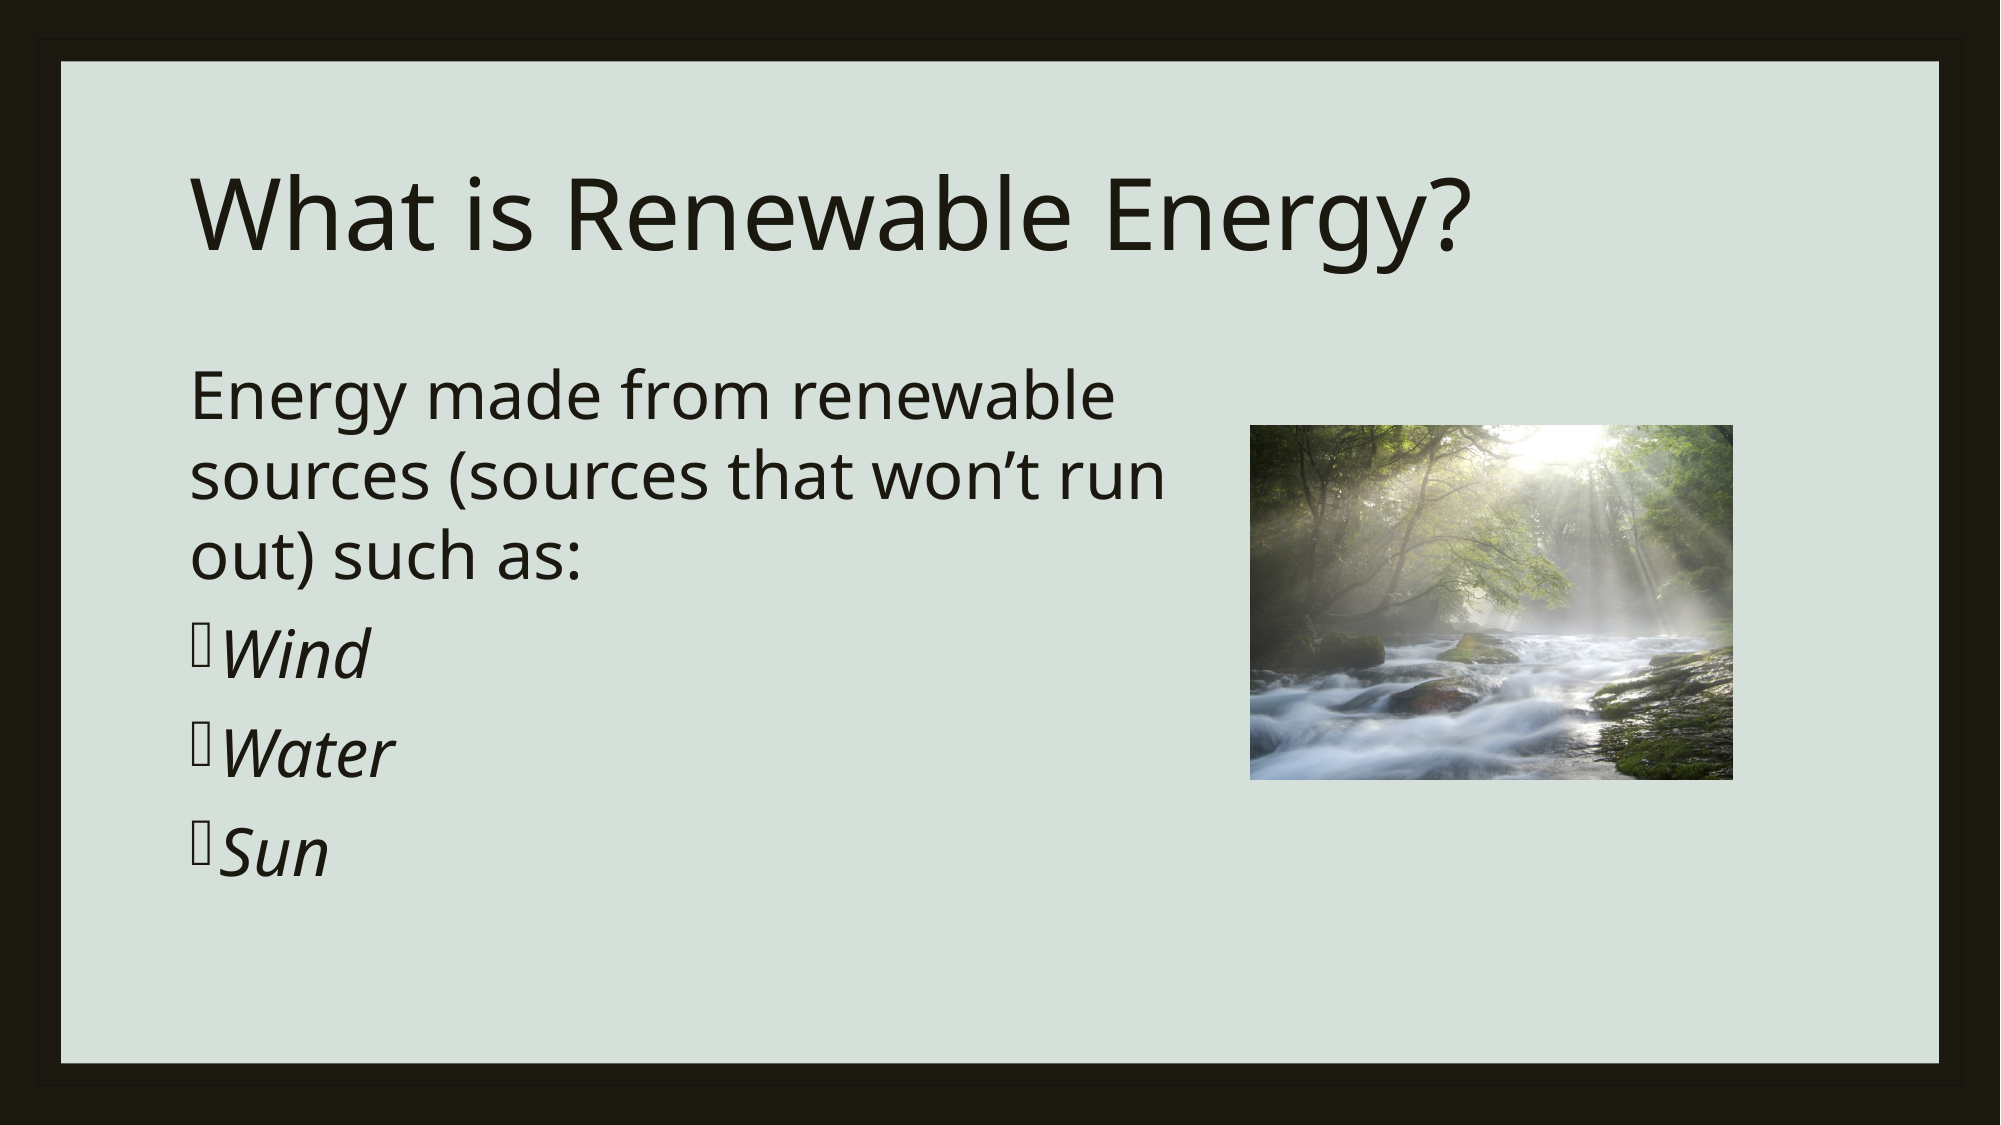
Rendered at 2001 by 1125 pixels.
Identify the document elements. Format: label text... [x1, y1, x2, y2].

title What is Renewable Energy? [174, 105, 1825, 331]
list Energy made from renewable sources (sources that won’t run out) such as: Wind Water Sun [174, 345, 1224, 960]
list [1249, 425, 1733, 780]
